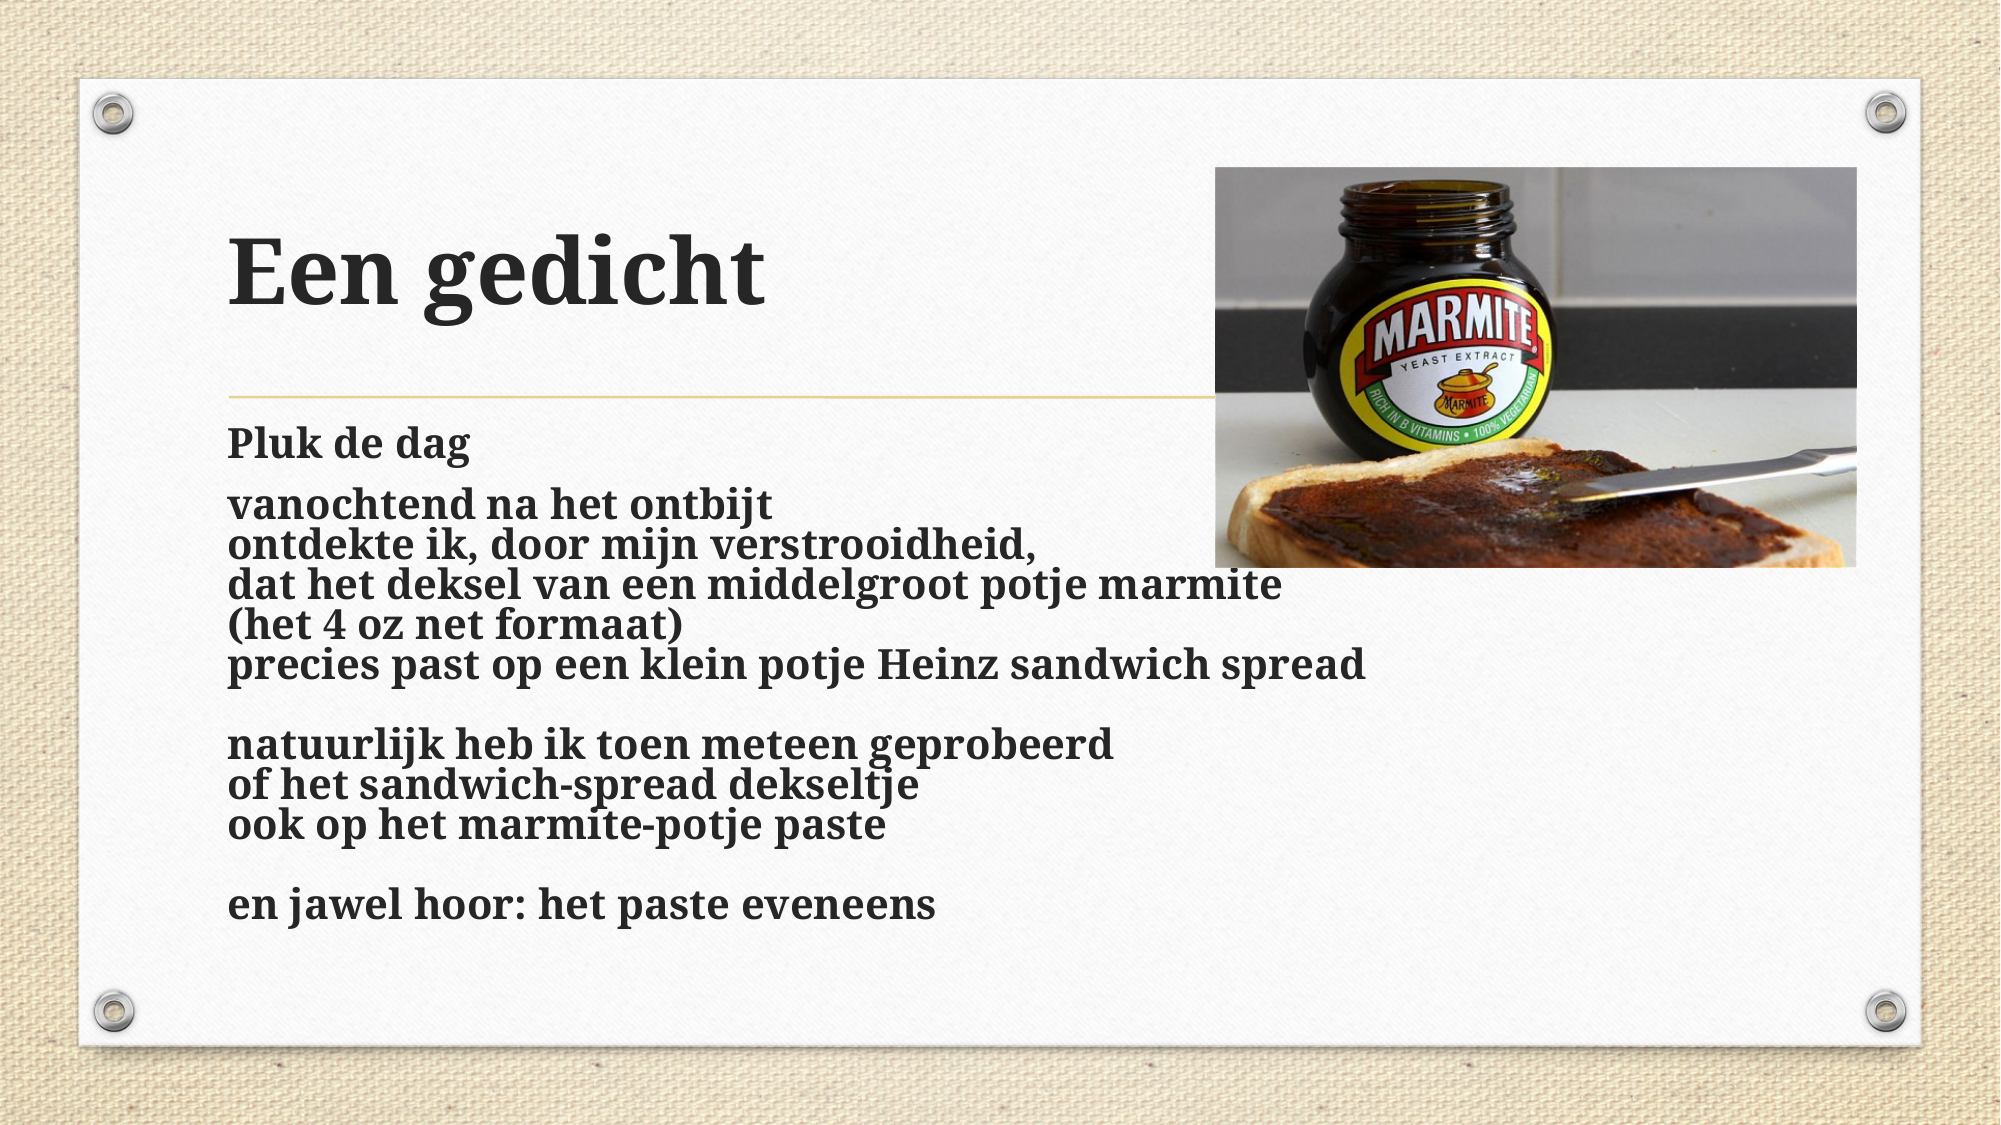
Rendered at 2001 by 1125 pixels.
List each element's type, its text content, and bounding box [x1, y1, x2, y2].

list Pluk de dag vanochtend na het ontbijt ontdekte ik, door mijn verstrooidheid, dat het deksel van een middelgroot potje marmite (het 4 oz net formaat) precies past op een klein potje Heinz sandwich spread natuurlijk heb ik toen meteen geprobeerd of het sandwich-spread dekseltje ook op het marmite-potje paste en jawel hoor: het paste eveneens [212, 419, 1788, 965]
title Een gedicht [212, 161, 1788, 375]
picture [0, 0, 2001, 1125]
